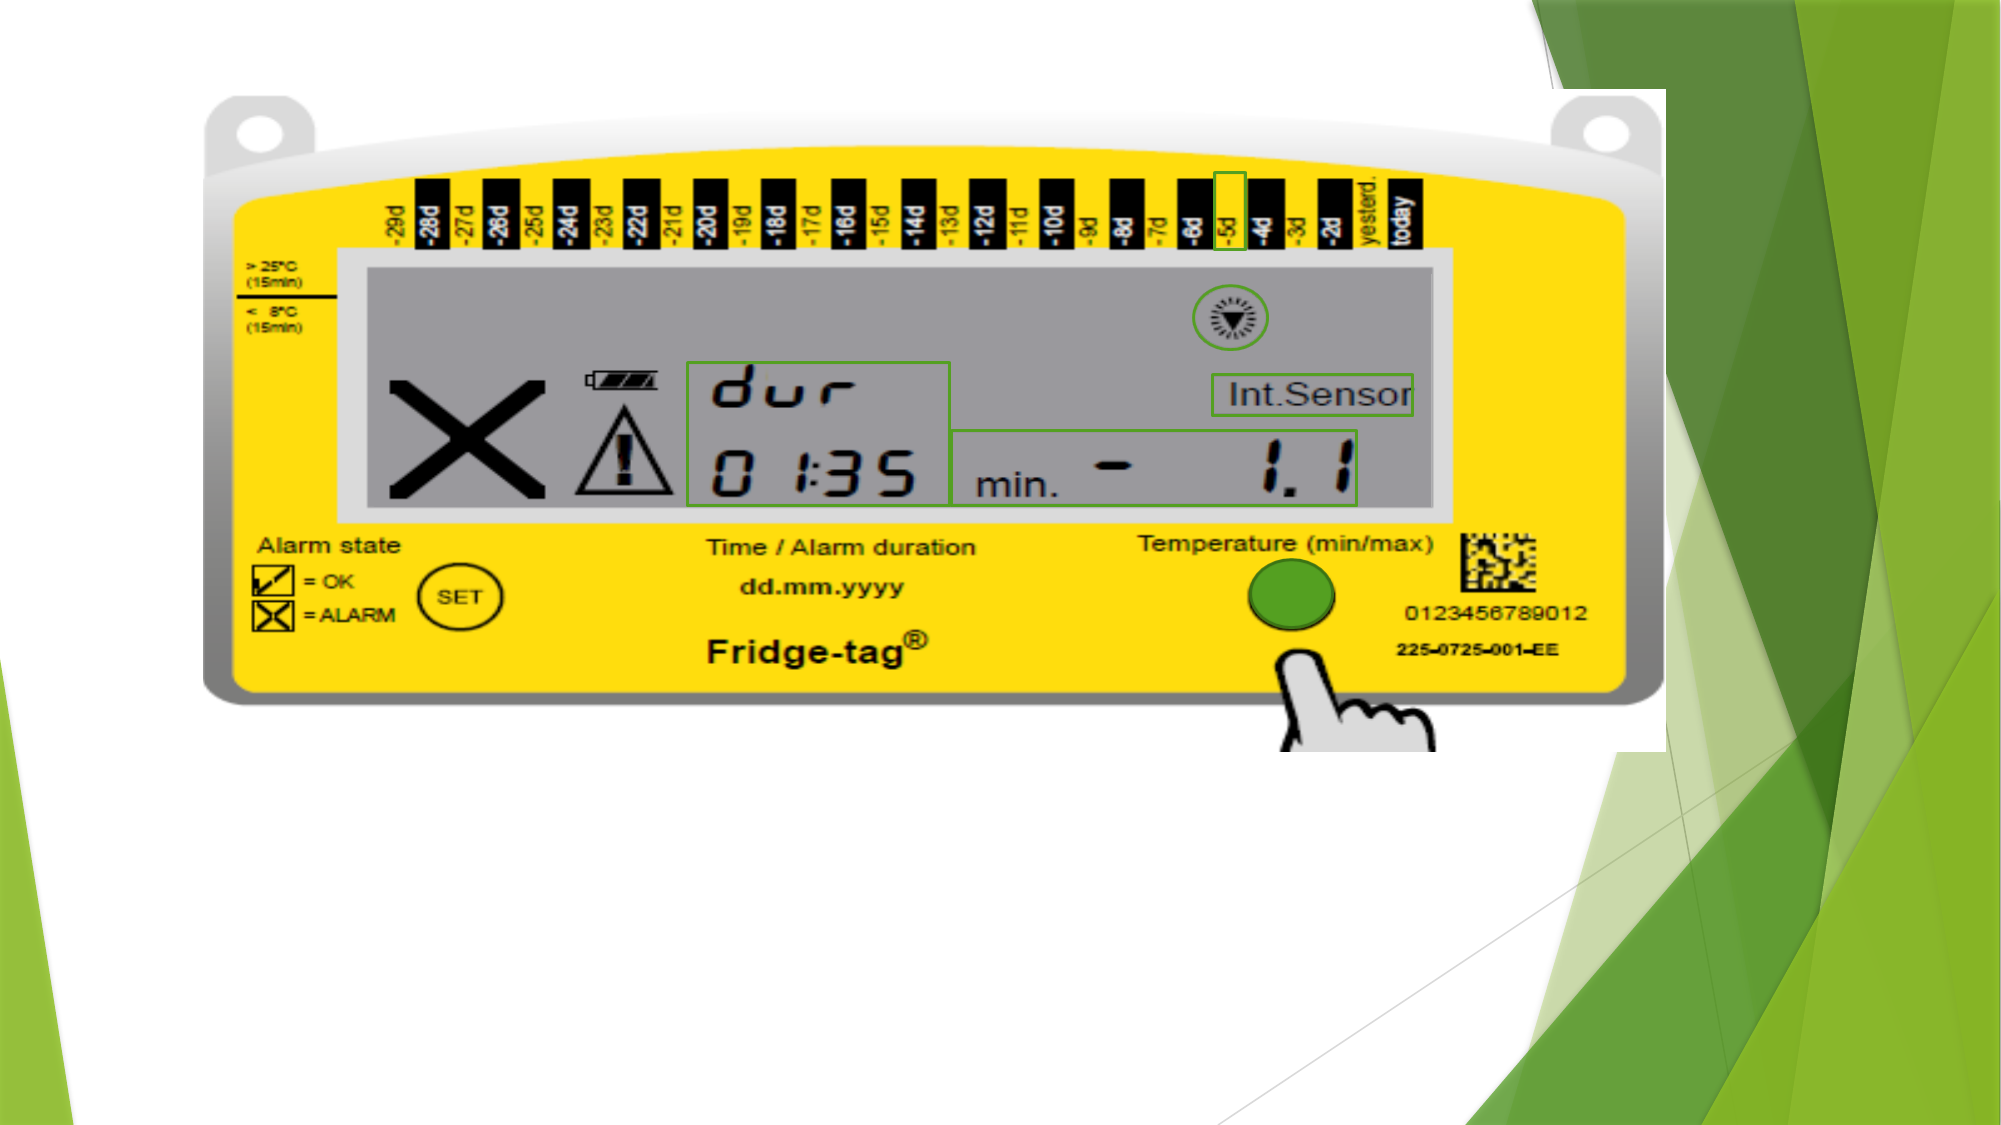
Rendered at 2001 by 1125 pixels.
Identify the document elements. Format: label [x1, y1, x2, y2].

picture [202, 88, 1667, 752]
